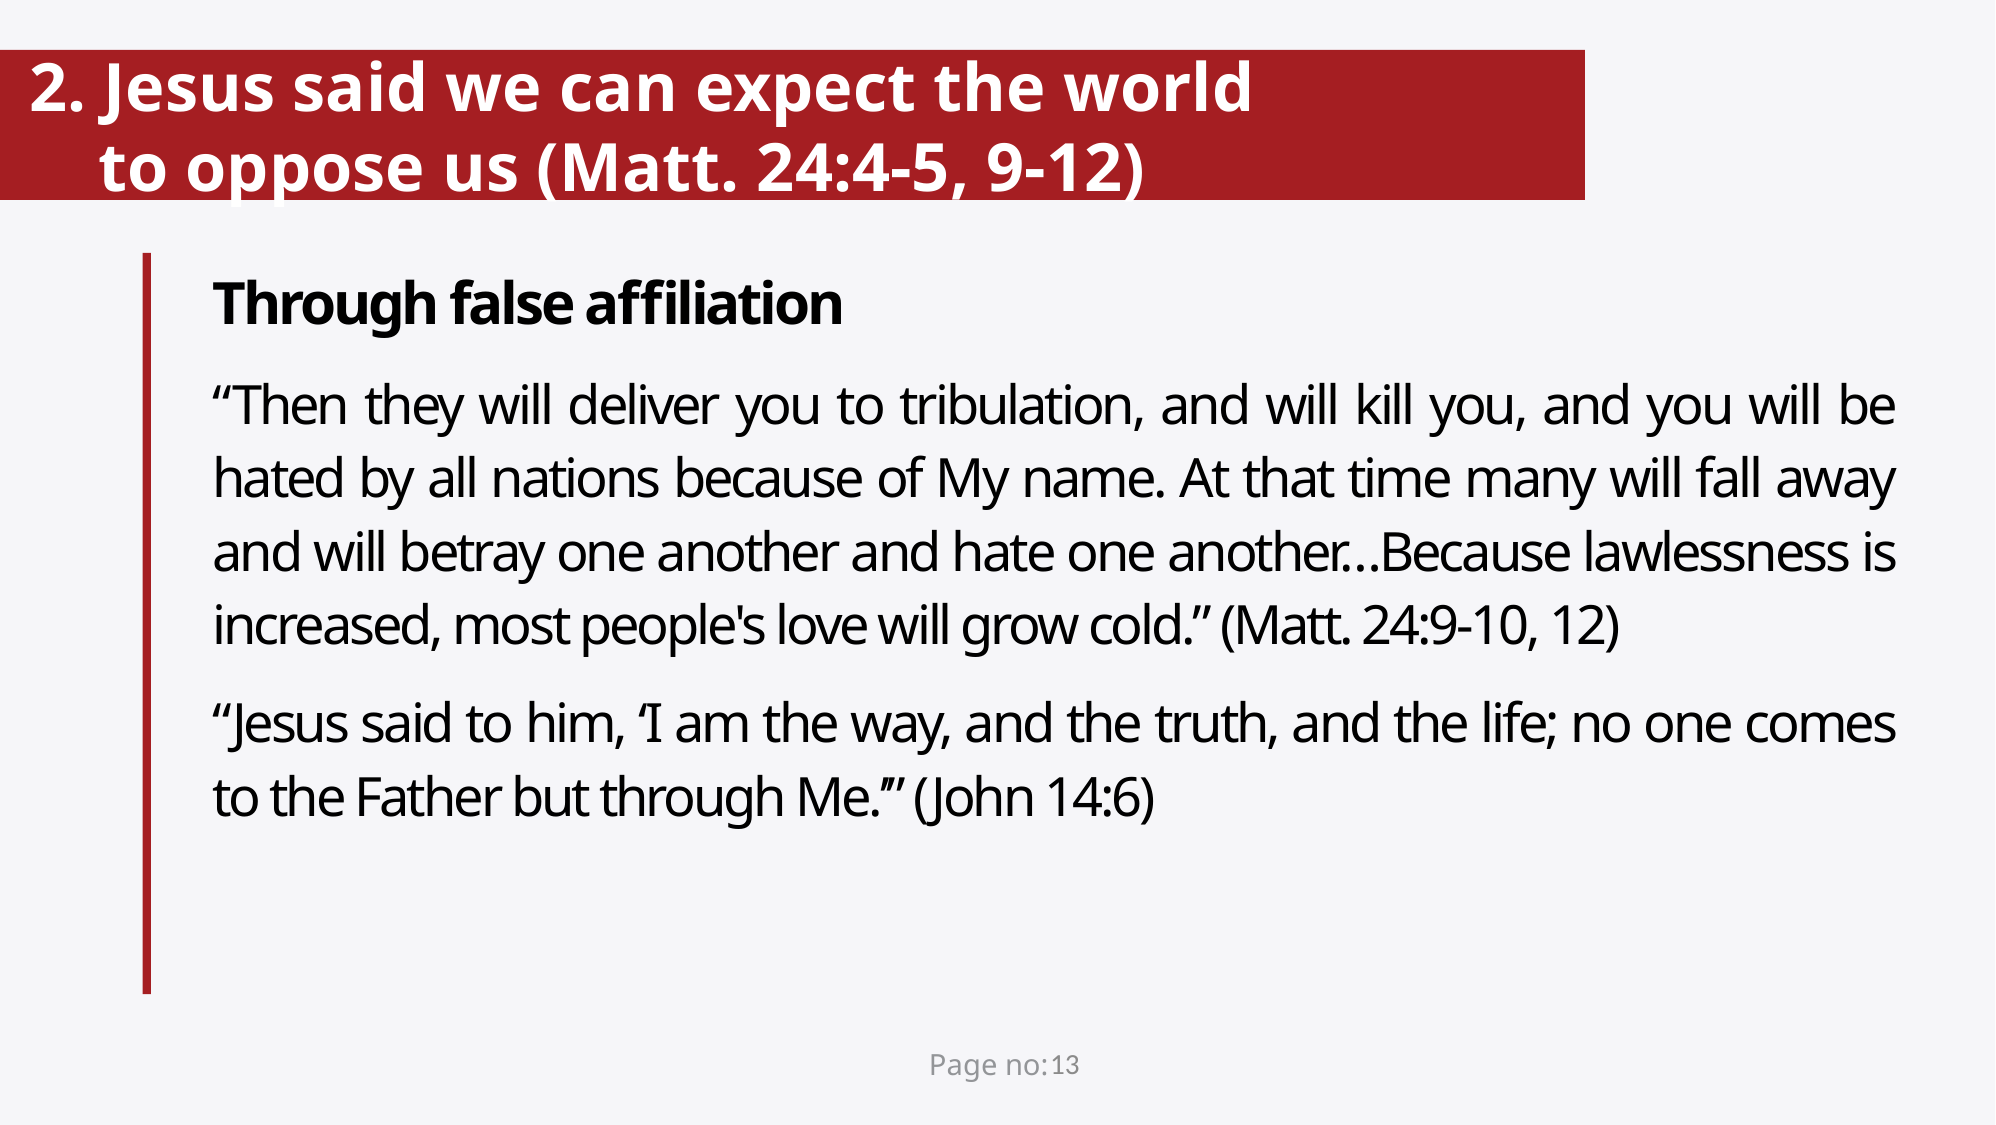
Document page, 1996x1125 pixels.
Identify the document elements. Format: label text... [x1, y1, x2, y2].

title 2. Jesus said we can expect the world to oppose us (Matt. 24:4-5, 9-12) [14, 62, 1810, 188]
subtitle Through false affiliation “Then they will deliver you to tribulation, and will kill you, and you will be hated by all nations because of My name. At that time many will fall away and will betray one another and hate one another…Because lawlessness is increased, most people's love will grow cold.” (Matt. 24:9-10, 12) “Jesus said to him, ‘I am the way, and the truth, and the life; no one comes to the Father but through Me.’” (John 14:6) [197, 249, 1910, 1000]
